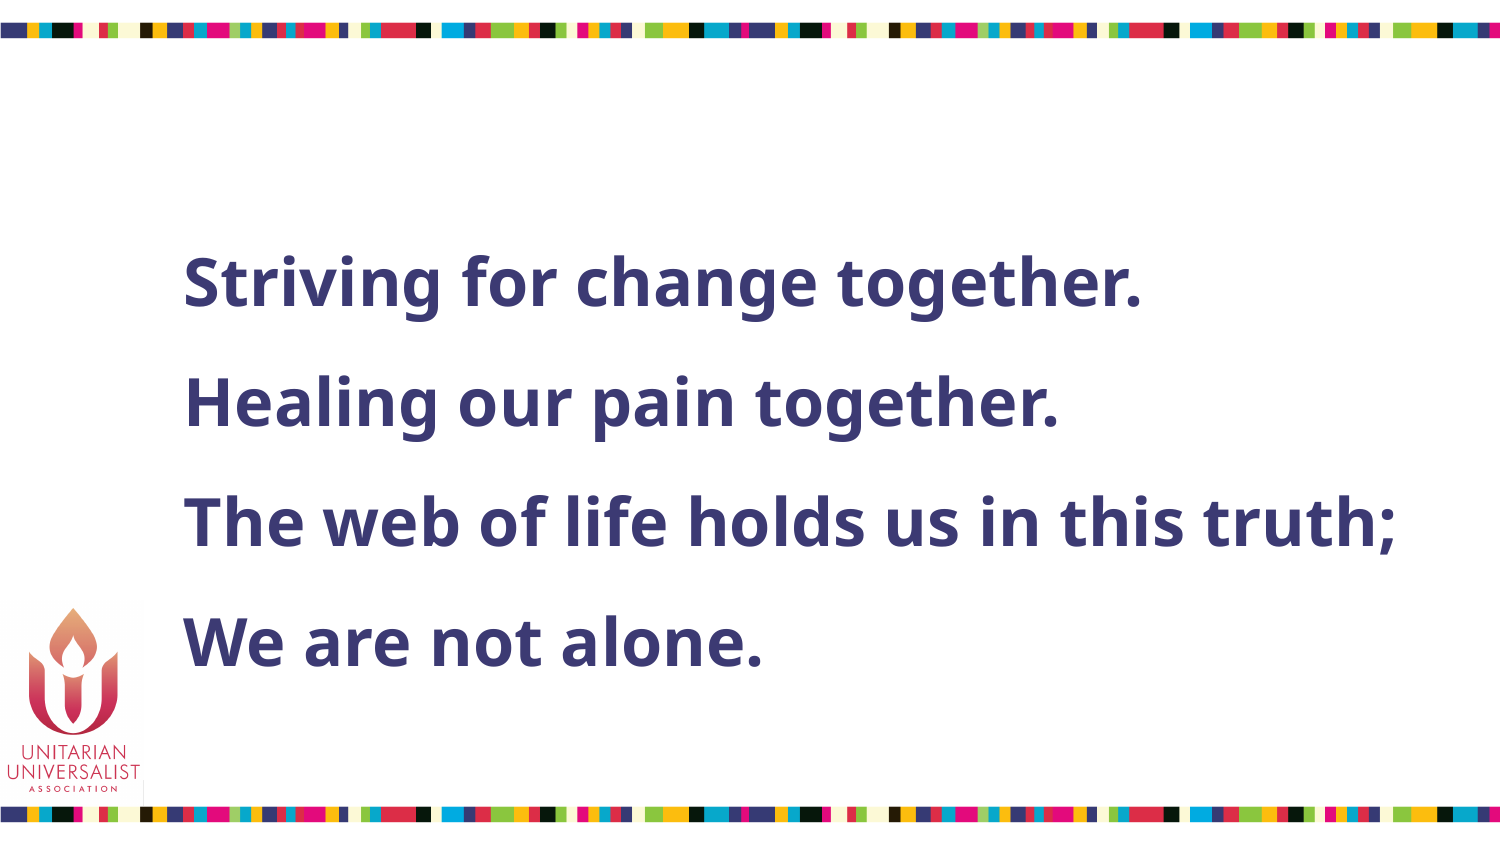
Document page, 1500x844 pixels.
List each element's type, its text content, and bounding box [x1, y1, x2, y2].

picture [0, 600, 1500, 824]
picture [0, 22, 1500, 40]
text_box Striving for change together. Healing our pain together. The web of life holds us in this truth; We are not alone. [168, 184, 1421, 695]
